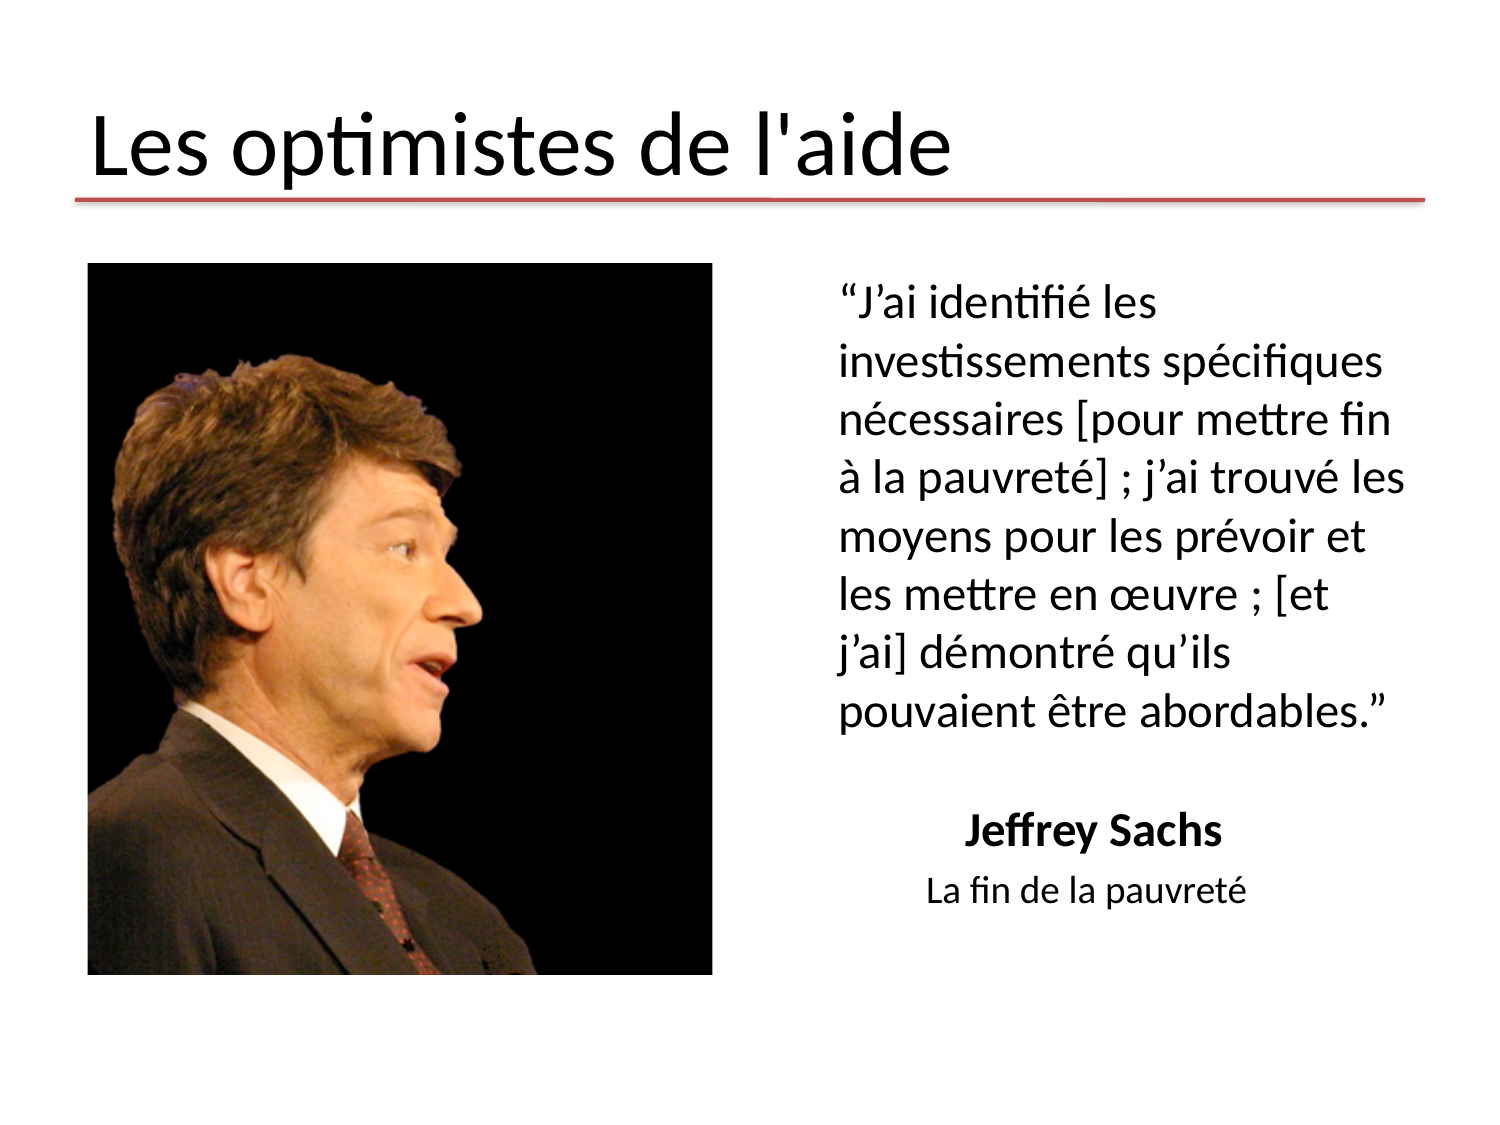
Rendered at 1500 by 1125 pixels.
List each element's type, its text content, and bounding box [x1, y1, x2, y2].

list “J’ai identifié les investissements spécifiques nécessaires [pour mettre fin à la pauvreté] ; j’ai trouvé les moyens pour les prévoir et les mettre en œuvre ; [et j’ai] démontré qu’ils pouvaient être abordables.” Jeffrey Sachs La fin de la pauvreté [774, 262, 1425, 1005]
picture [87, 263, 713, 976]
title Les optimistes de l'aide [75, 45, 1425, 233]
